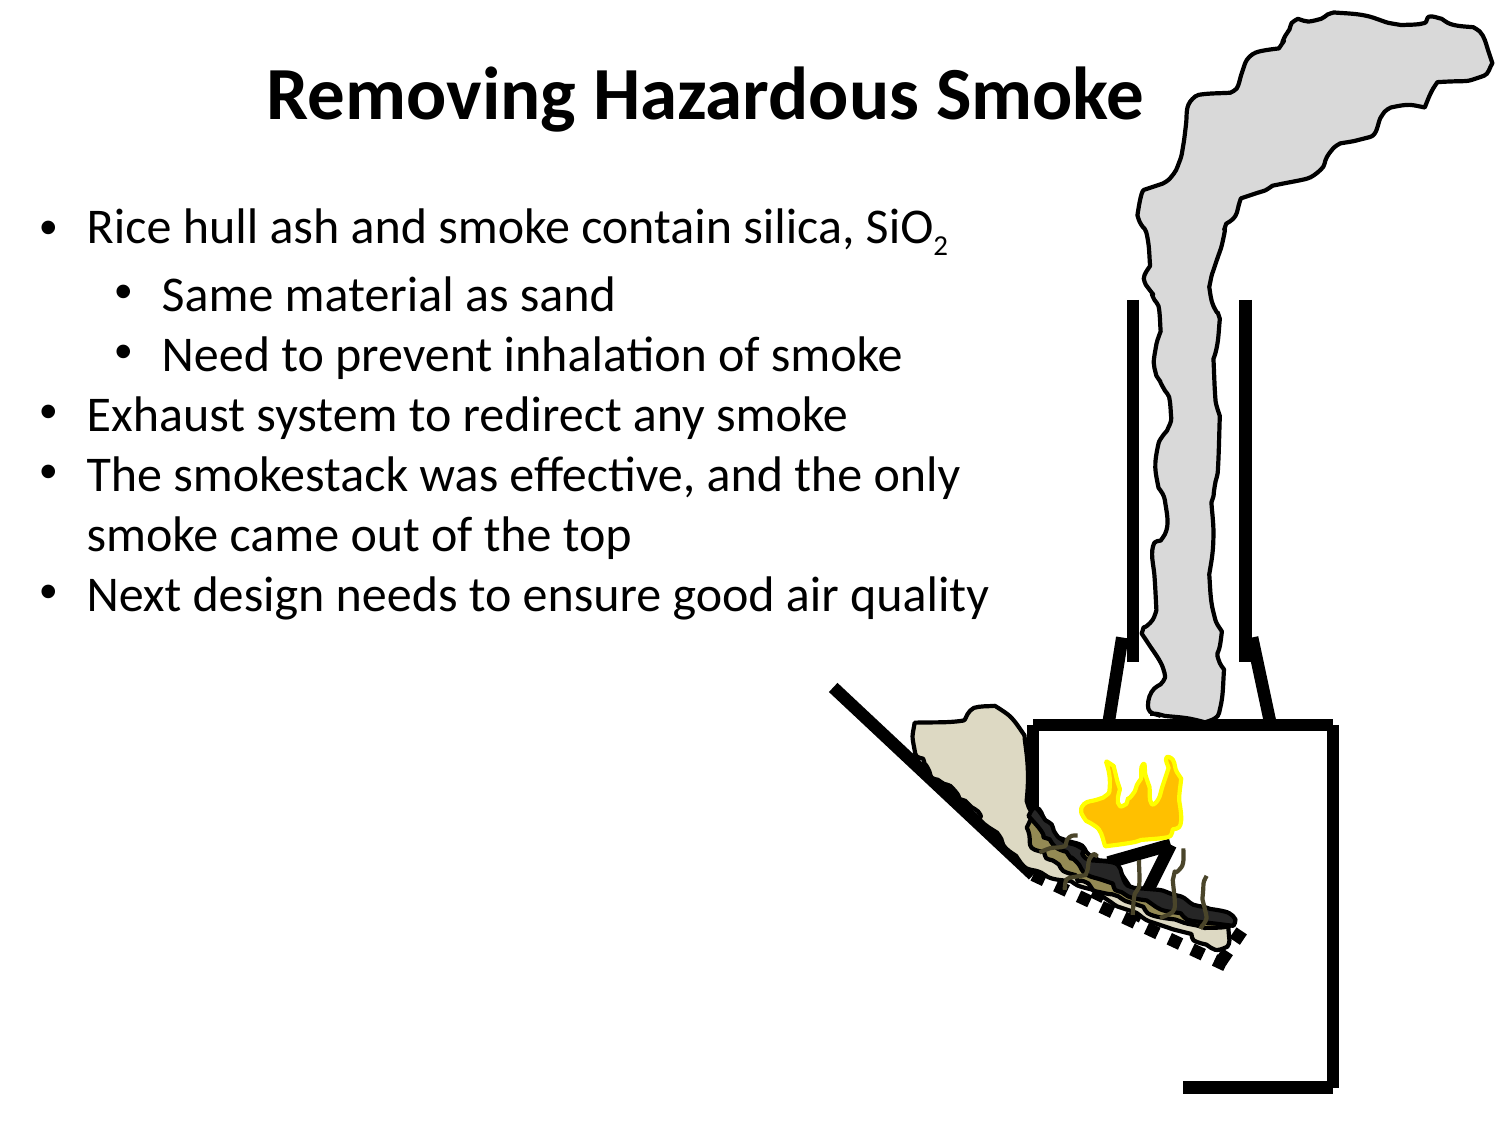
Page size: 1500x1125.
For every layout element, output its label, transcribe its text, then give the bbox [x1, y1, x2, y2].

text_box [1135, 143, 1355, 298]
text_box Rice hull ash and smoke contain silica, SiO2 Same material as sand Need to prevent inhalation of smoke Exhaust system to redirect any smoke The smokestack was effective, and the only smoke came out of the top Next design needs to ensure good air quality [24, 185, 1096, 629]
text_box Removing Hazardous Smoke [251, 37, 1415, 143]
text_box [912, 705, 1236, 951]
text_box [1282, 10, 1495, 110]
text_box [833, 299, 1334, 1088]
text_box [1039, 756, 1207, 929]
